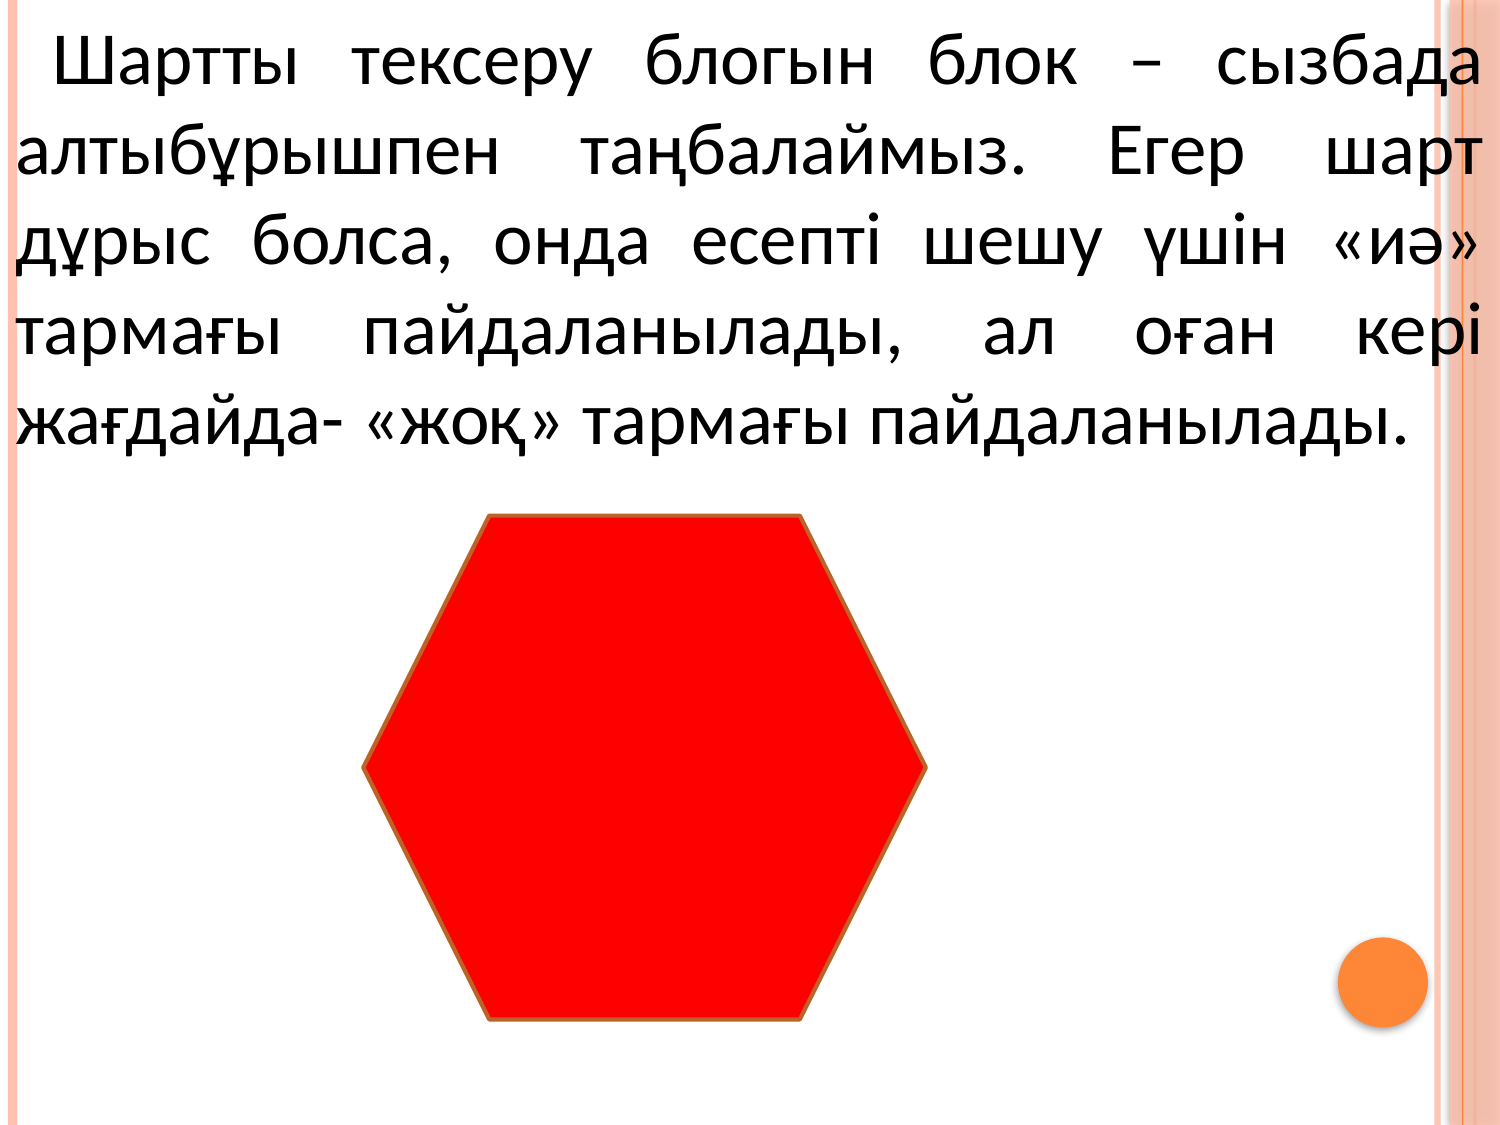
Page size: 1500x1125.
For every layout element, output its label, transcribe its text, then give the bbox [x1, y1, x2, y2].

text_box [361, 513, 928, 1022]
text_box Шартты тексеру блогын блок – сызбада алтыбұрышпен таңбалаймыз. Егер шарт дұрыс болса, онда есепті шешу үшін «иә» тармағы пайдаланылады, ал оған кері жағдайда- «жоқ» тармағы пайдаланылады. [0, 2, 1500, 468]
